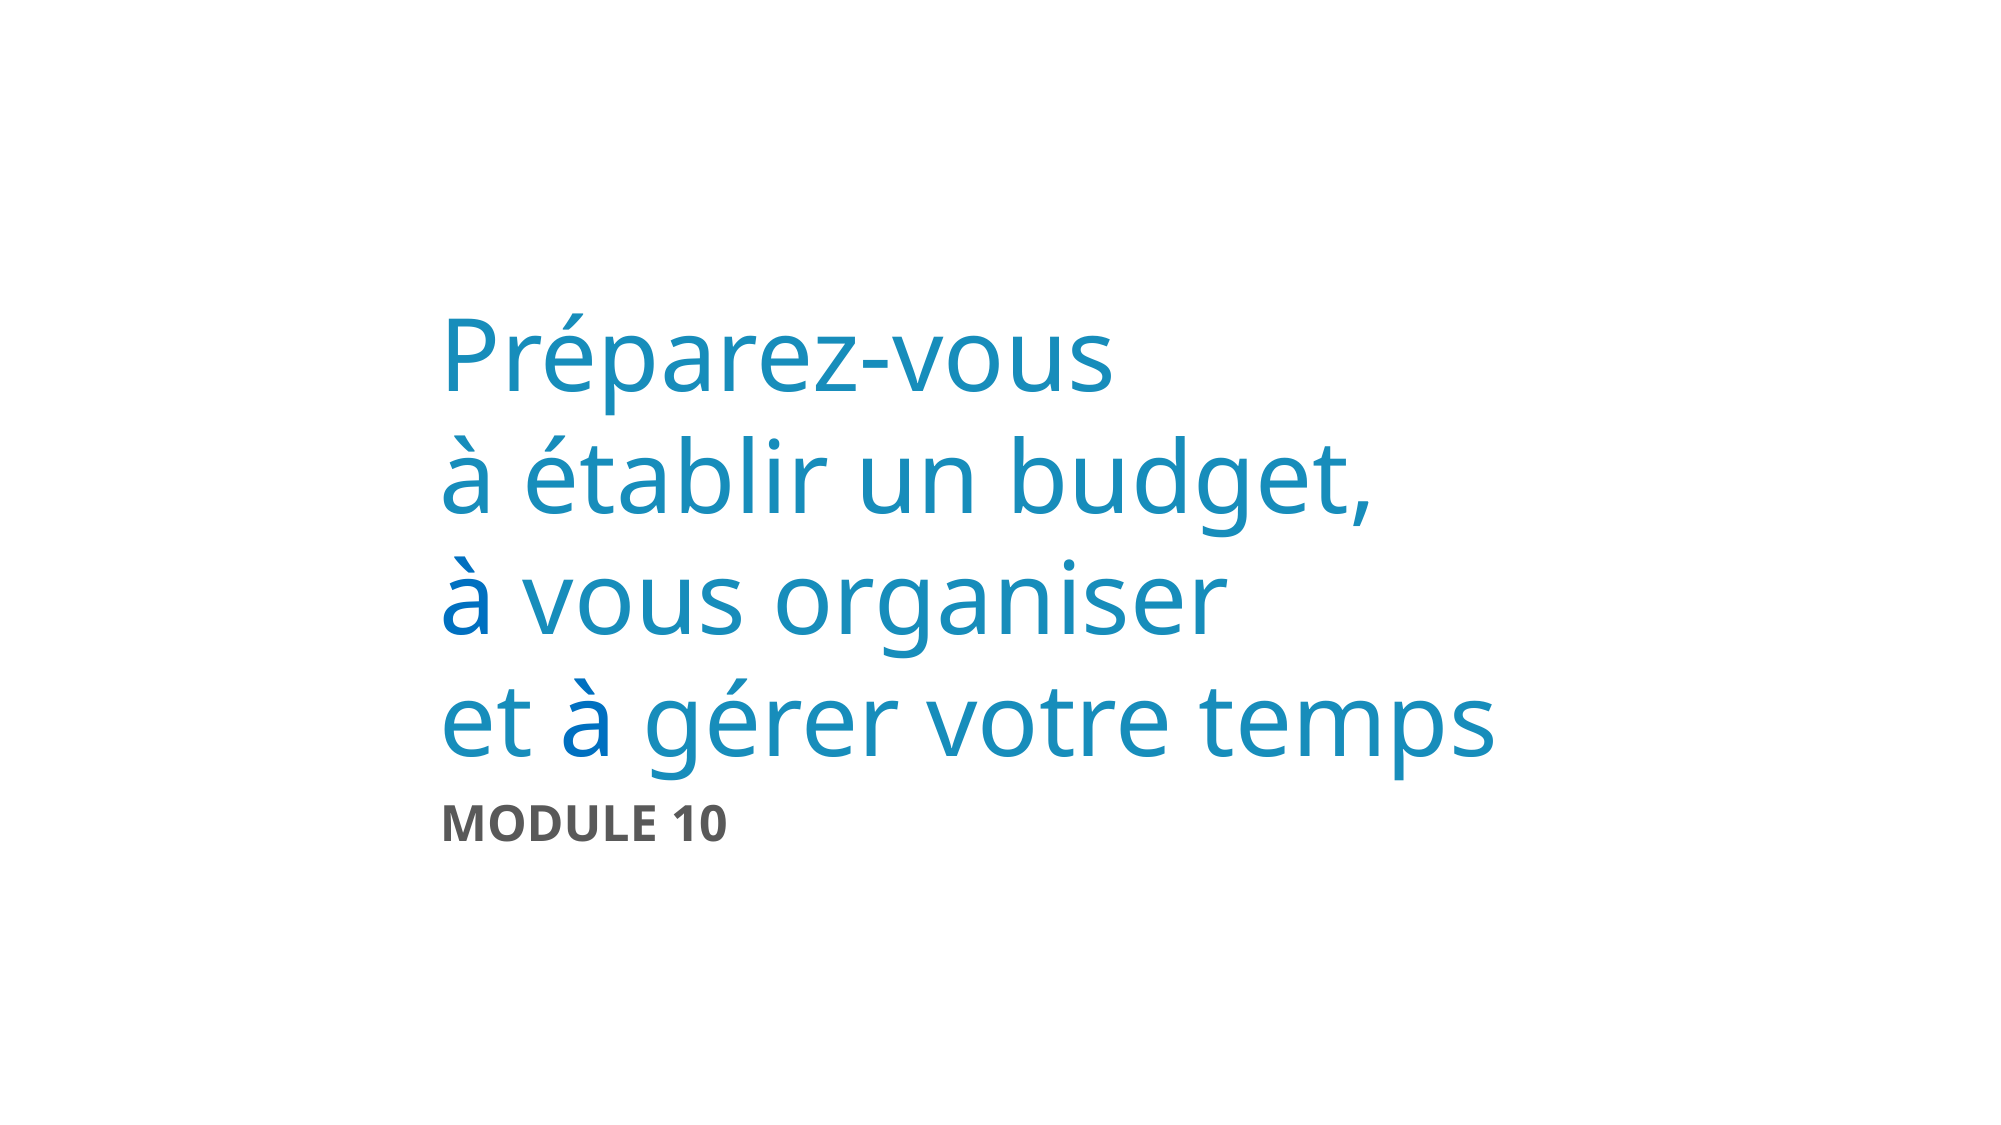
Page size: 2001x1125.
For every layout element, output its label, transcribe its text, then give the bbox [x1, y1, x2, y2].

subtitle MODULE 10 [424, 783, 1888, 969]
title Préparez-vous à établir un budget, à vous organiser et à gérer votre temps [424, 280, 1888, 783]
